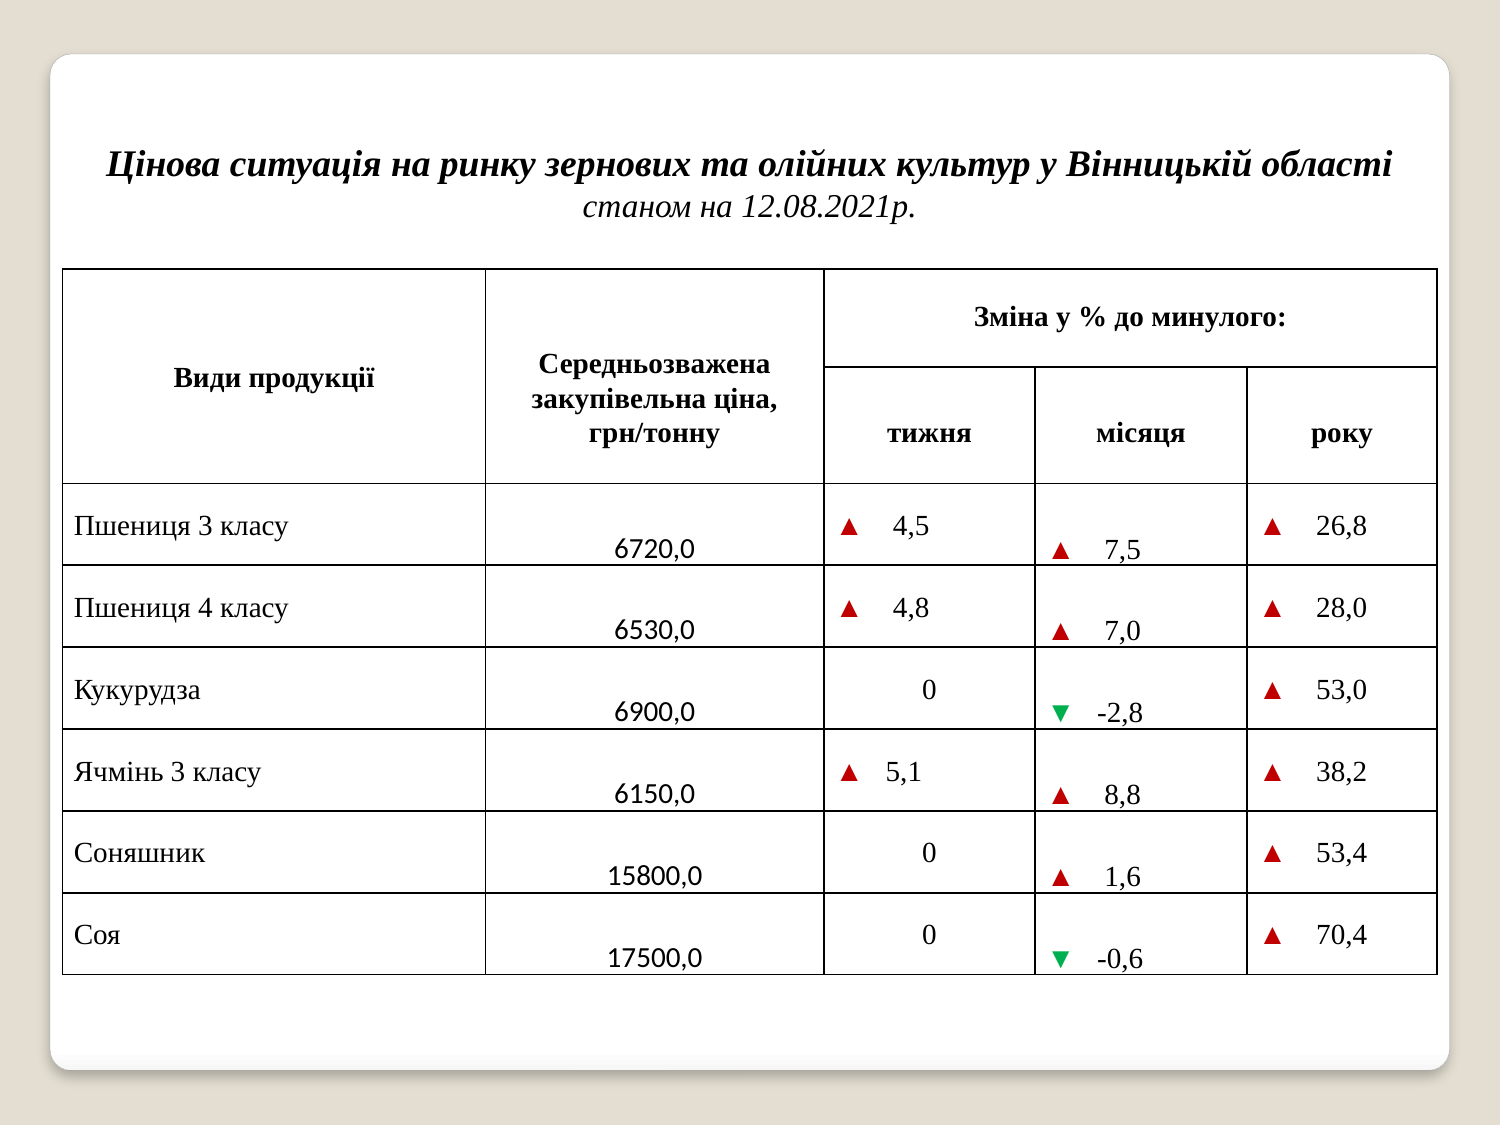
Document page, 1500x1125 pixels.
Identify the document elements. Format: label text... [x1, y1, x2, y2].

table_cell Ячмінь 3 класу [63, 730, 485, 810]
table_header Цінова ситуація на ринку зернових та олійних культур у Вінницькій області станом на 12.08.2021р. [62, 62, 1437, 268]
table_cell ▲ 7,5 [1036, 484, 1246, 564]
table_cell ▲ 70,4 [1248, 894, 1436, 974]
table_cell року [1248, 368, 1436, 483]
table_cell Види продукції [63, 270, 485, 483]
table_cell ▲ 1,6 [1036, 812, 1246, 892]
table_cell Соняшник [63, 812, 485, 892]
table_cell ▼ -0,6 [1036, 894, 1246, 974]
table_cell ▼ -2,8 [1036, 648, 1246, 728]
table_cell 6530,0 [486, 566, 823, 646]
table_cell Пшениця 4 класу [63, 566, 485, 646]
table_cell 6900,0 [486, 648, 823, 728]
table_cell 15800,0 [486, 812, 823, 892]
table_cell ▲ 8,8 [1036, 730, 1246, 810]
table_cell Пшениця 3 класу [63, 484, 485, 564]
table_cell Кукурудза [63, 648, 485, 728]
table_cell 0 [825, 812, 1034, 892]
table_cell ▲ 53,4 [1248, 812, 1436, 892]
table_cell Зміна у % до минулого: [825, 270, 1436, 366]
table_cell місяця [1036, 368, 1246, 483]
table_cell ▲ 38,2 [1248, 730, 1436, 810]
table_cell ▲ 4,8 [825, 566, 1034, 646]
table_cell ▲ 28,0 [1248, 566, 1436, 646]
table_cell 6150,0 [486, 730, 823, 810]
table_cell Соя [63, 894, 485, 974]
table_cell 0 [825, 648, 1034, 728]
table_cell тижня [825, 368, 1034, 483]
table_cell ▲ 7,0 [1036, 566, 1246, 646]
table_cell Середньозважена закупівельна ціна, грн/тонну [486, 270, 823, 483]
table_cell 17500,0 [486, 894, 823, 974]
table_cell ▲ 53,0 [1248, 648, 1436, 728]
table_cell ▲ 4,5 [825, 484, 1034, 564]
table_cell 0 [825, 894, 1034, 974]
table_cell ▲ 5,1 [825, 730, 1034, 810]
table_cell ▲ 26,8 [1248, 484, 1436, 564]
table_cell 6720,0 [486, 484, 823, 564]
